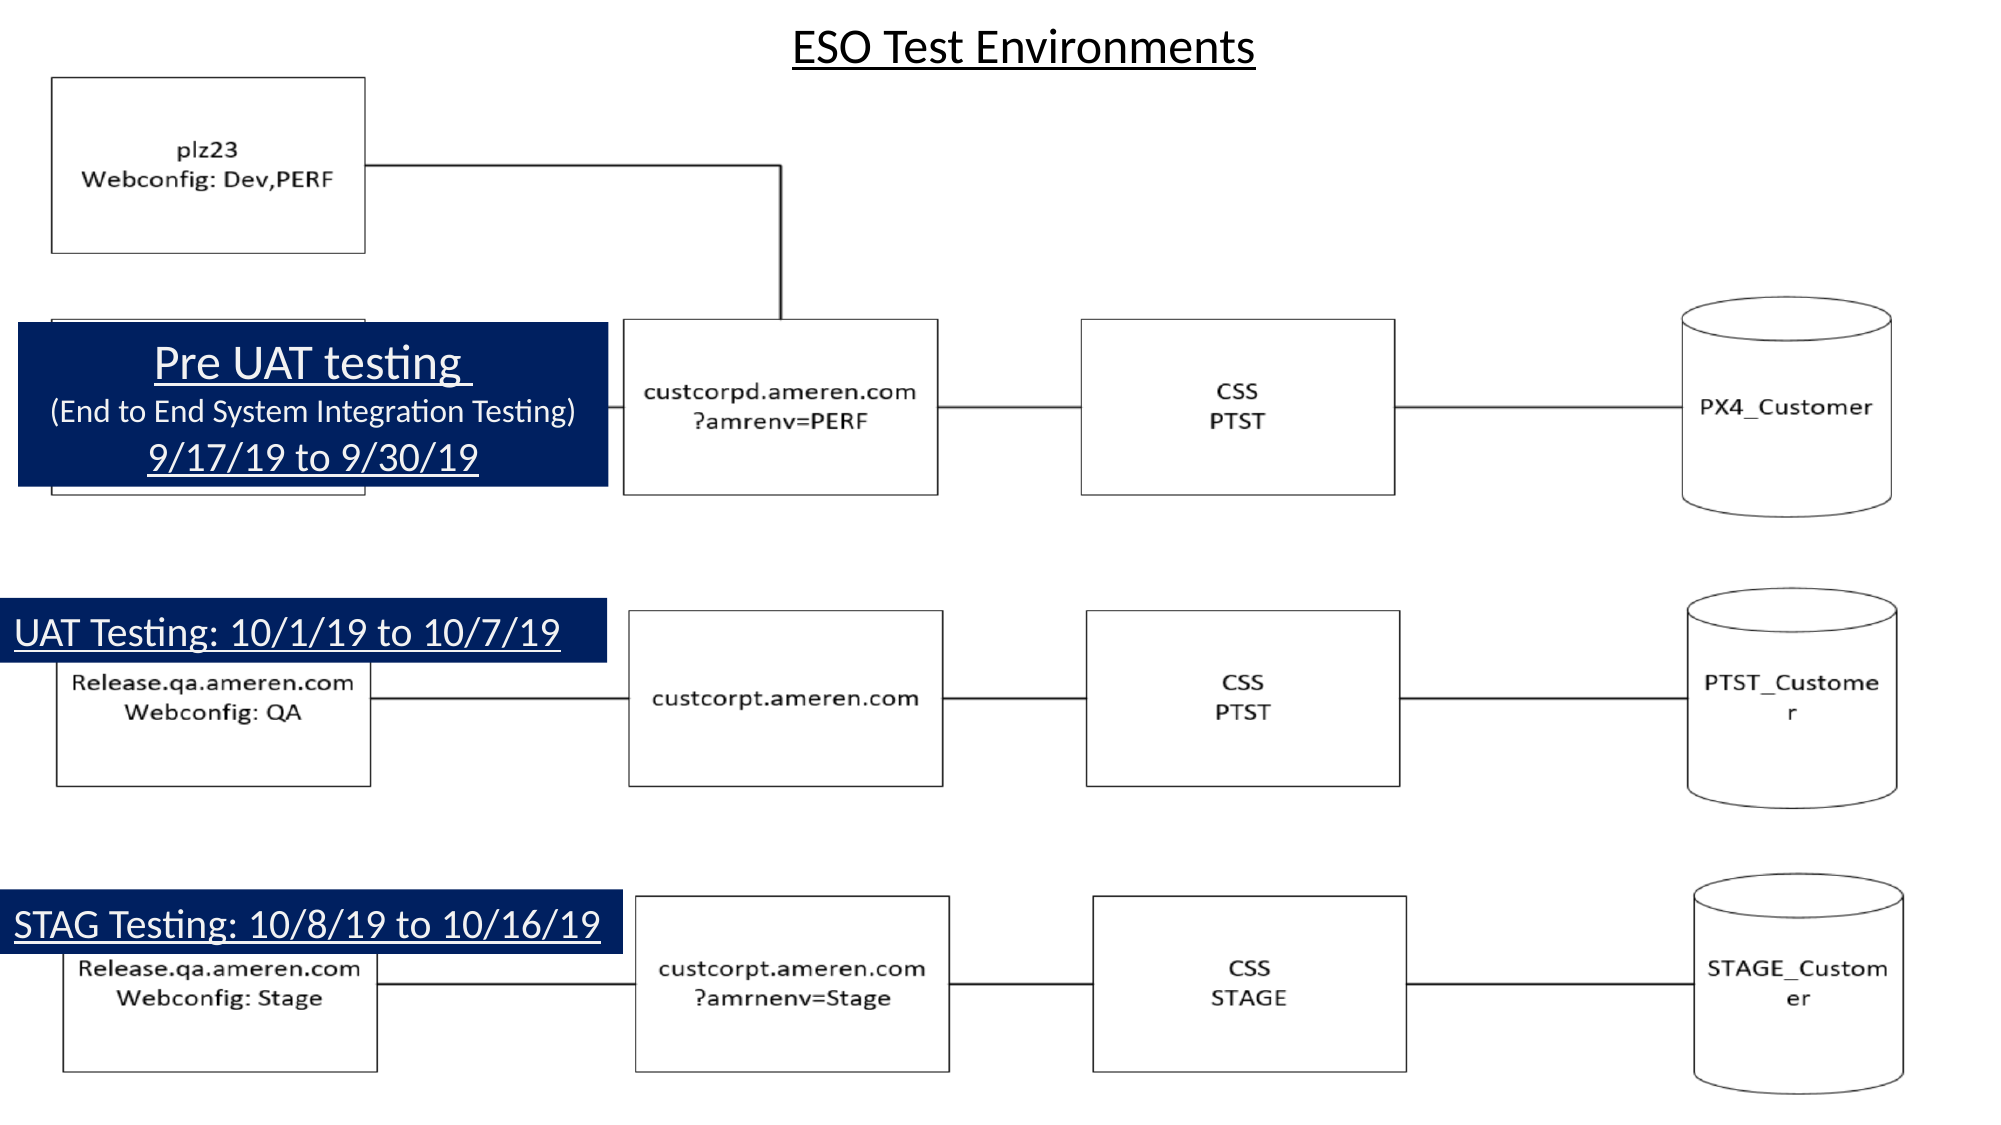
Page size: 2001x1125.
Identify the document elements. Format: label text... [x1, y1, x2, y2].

text_box ESO Test Environments [708, 5, 1340, 43]
picture [0, 43, 1973, 1125]
